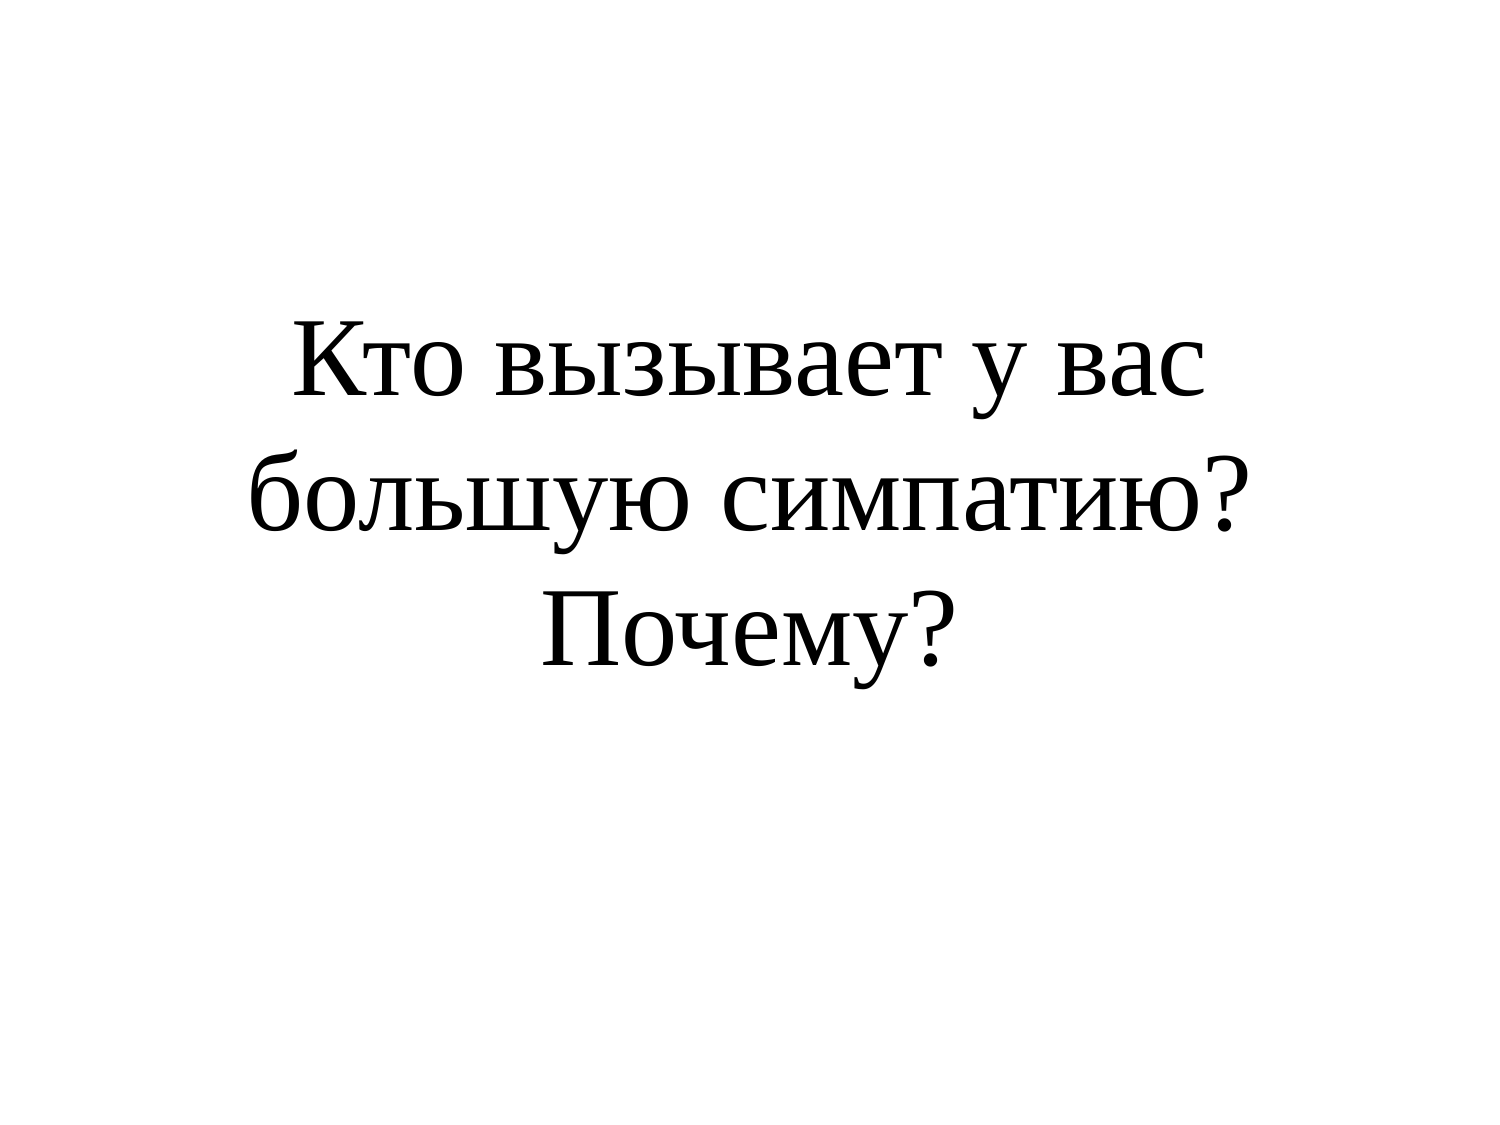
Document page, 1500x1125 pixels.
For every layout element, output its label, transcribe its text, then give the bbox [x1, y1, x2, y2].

title Кто вызывает у вас большую симпатию? Почему? [112, 125, 1388, 846]
